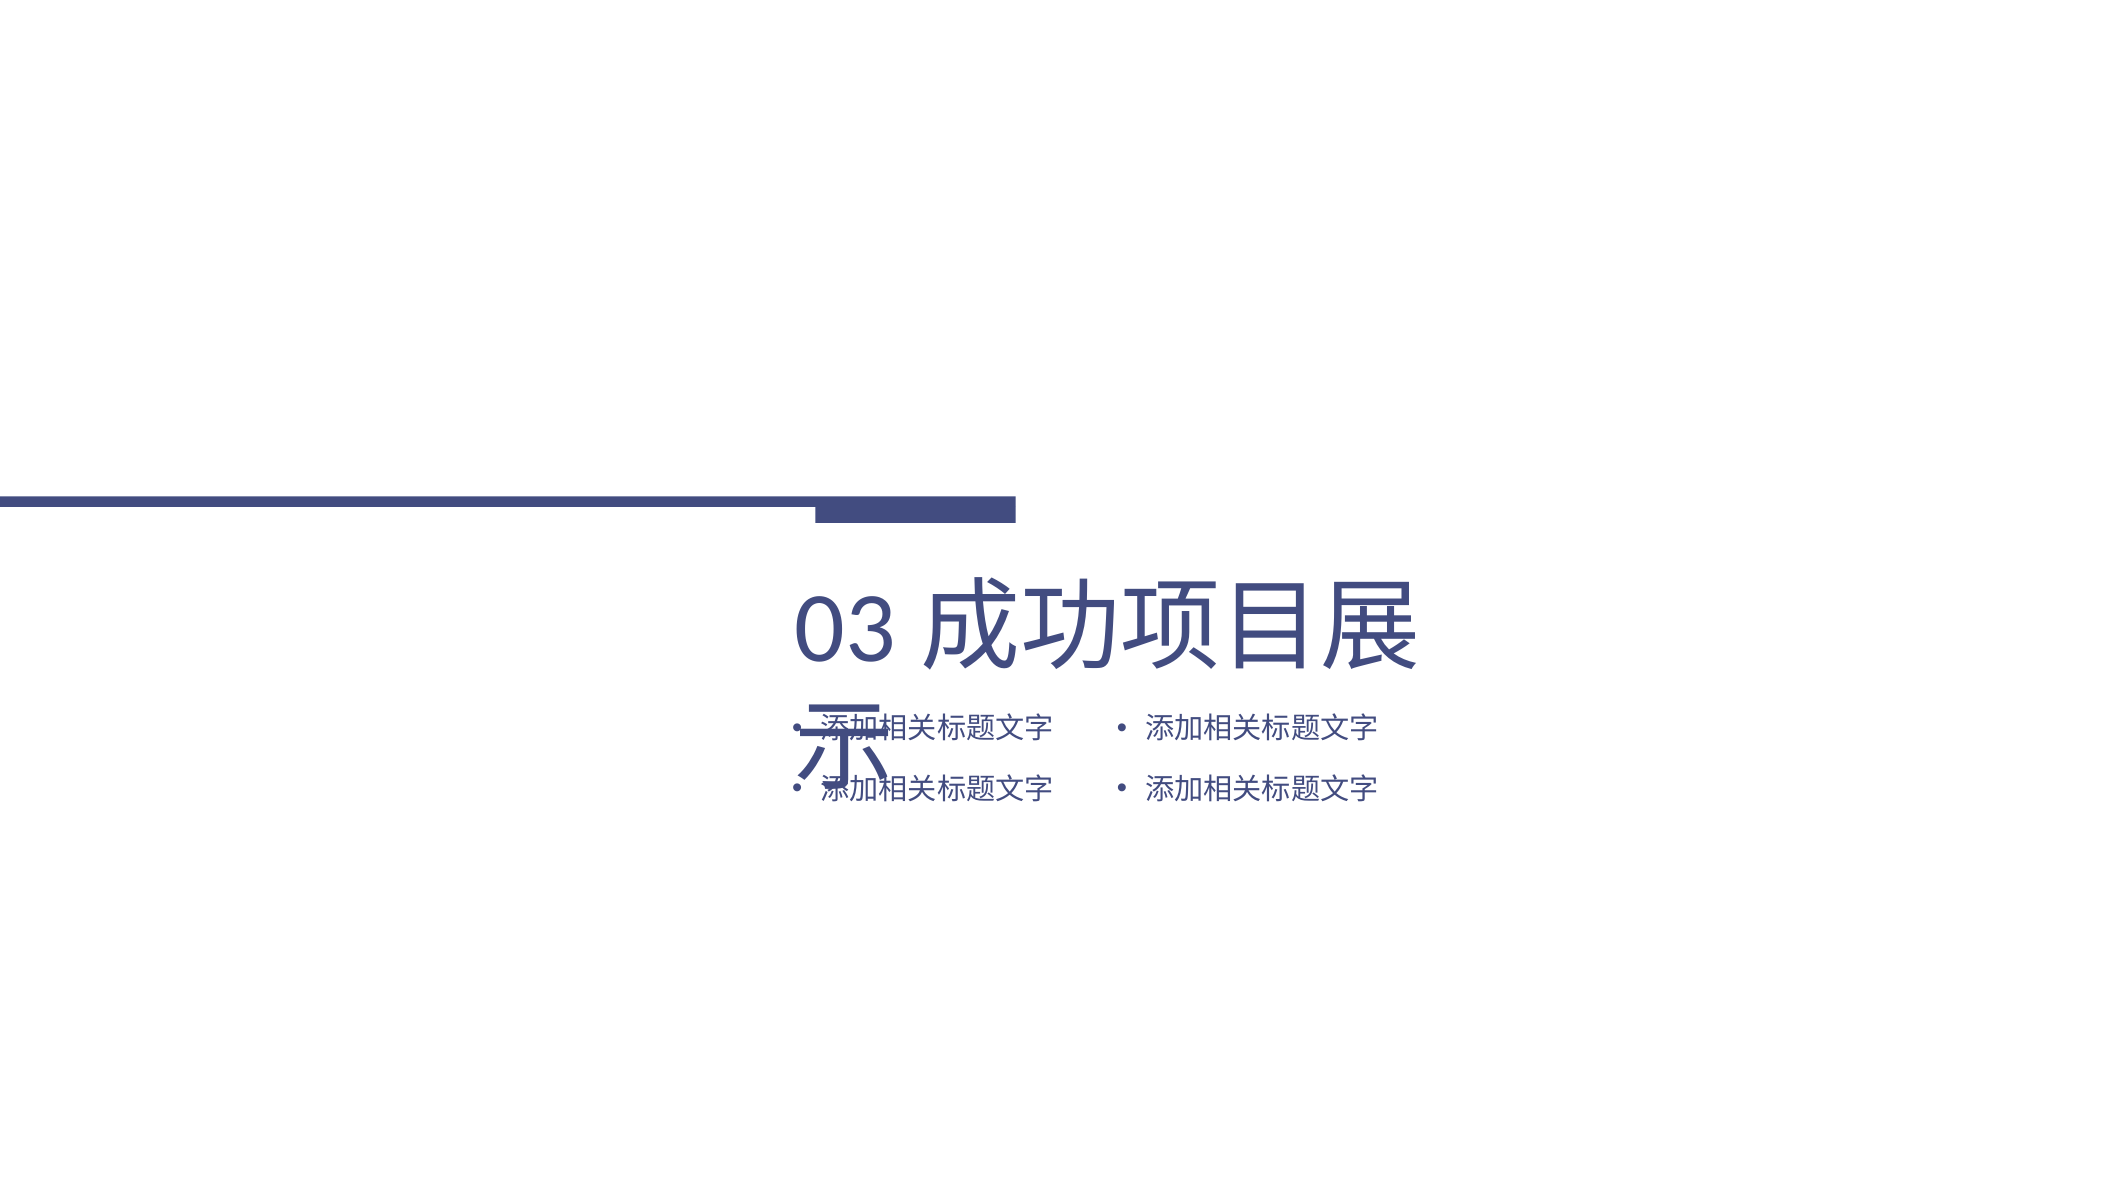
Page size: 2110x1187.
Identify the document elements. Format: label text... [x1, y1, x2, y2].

text_box 添加相关标题文字 [777, 762, 1102, 813]
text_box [0, 496, 1016, 523]
text_box 添加相关标题文字 [1102, 702, 1508, 752]
text_box 添加相关标题文字 [1102, 762, 1508, 813]
text_box 03成功项目展示 [794, 561, 1516, 802]
text_box 添加相关标题文字 [777, 702, 1102, 752]
